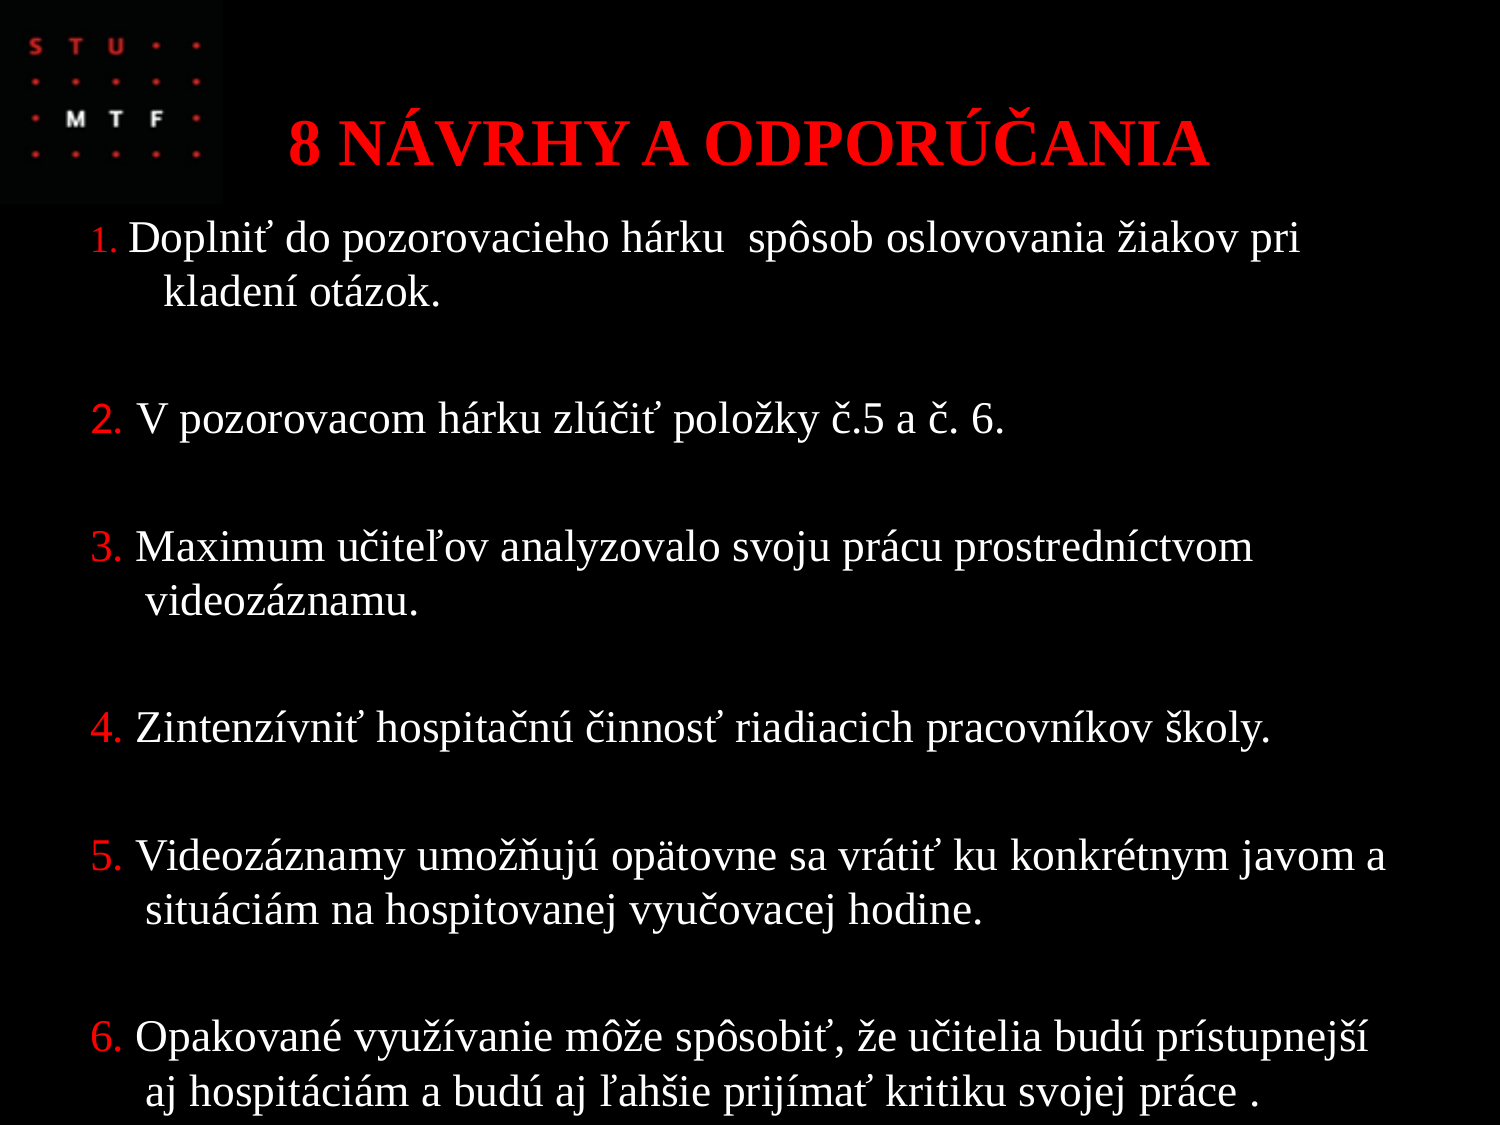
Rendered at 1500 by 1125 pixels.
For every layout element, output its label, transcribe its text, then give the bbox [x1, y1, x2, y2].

title 8 návrhy a odporúčania [227, 45, 1425, 199]
list 1. Doplniť do pozorovacieho hárku spôsob oslovovania žiakov pri kladení otázok. 2. V pozorovacom hárku zlúčiť položky č.5 a č. 6. 3. Maximum učiteľov analyzovalo svoju prácu prostredníctvom videozáznamu. 4. Zintenzívniť hospitačnú činnosť riadiacich pracovníkov školy. 5. Videozáznamy umožňujú opätovne sa vrátiť ku konkrétnym javom a situáciám na hospitovanej vyučovacej hodine. 6. Opakované využívanie môže spôsobiť, že učitelia budú prístupnejší aj hospitáciám a budú aj ľahšie prijímať kritiku svojej práce . [75, 199, 1425, 1125]
picture [0, 0, 223, 205]
